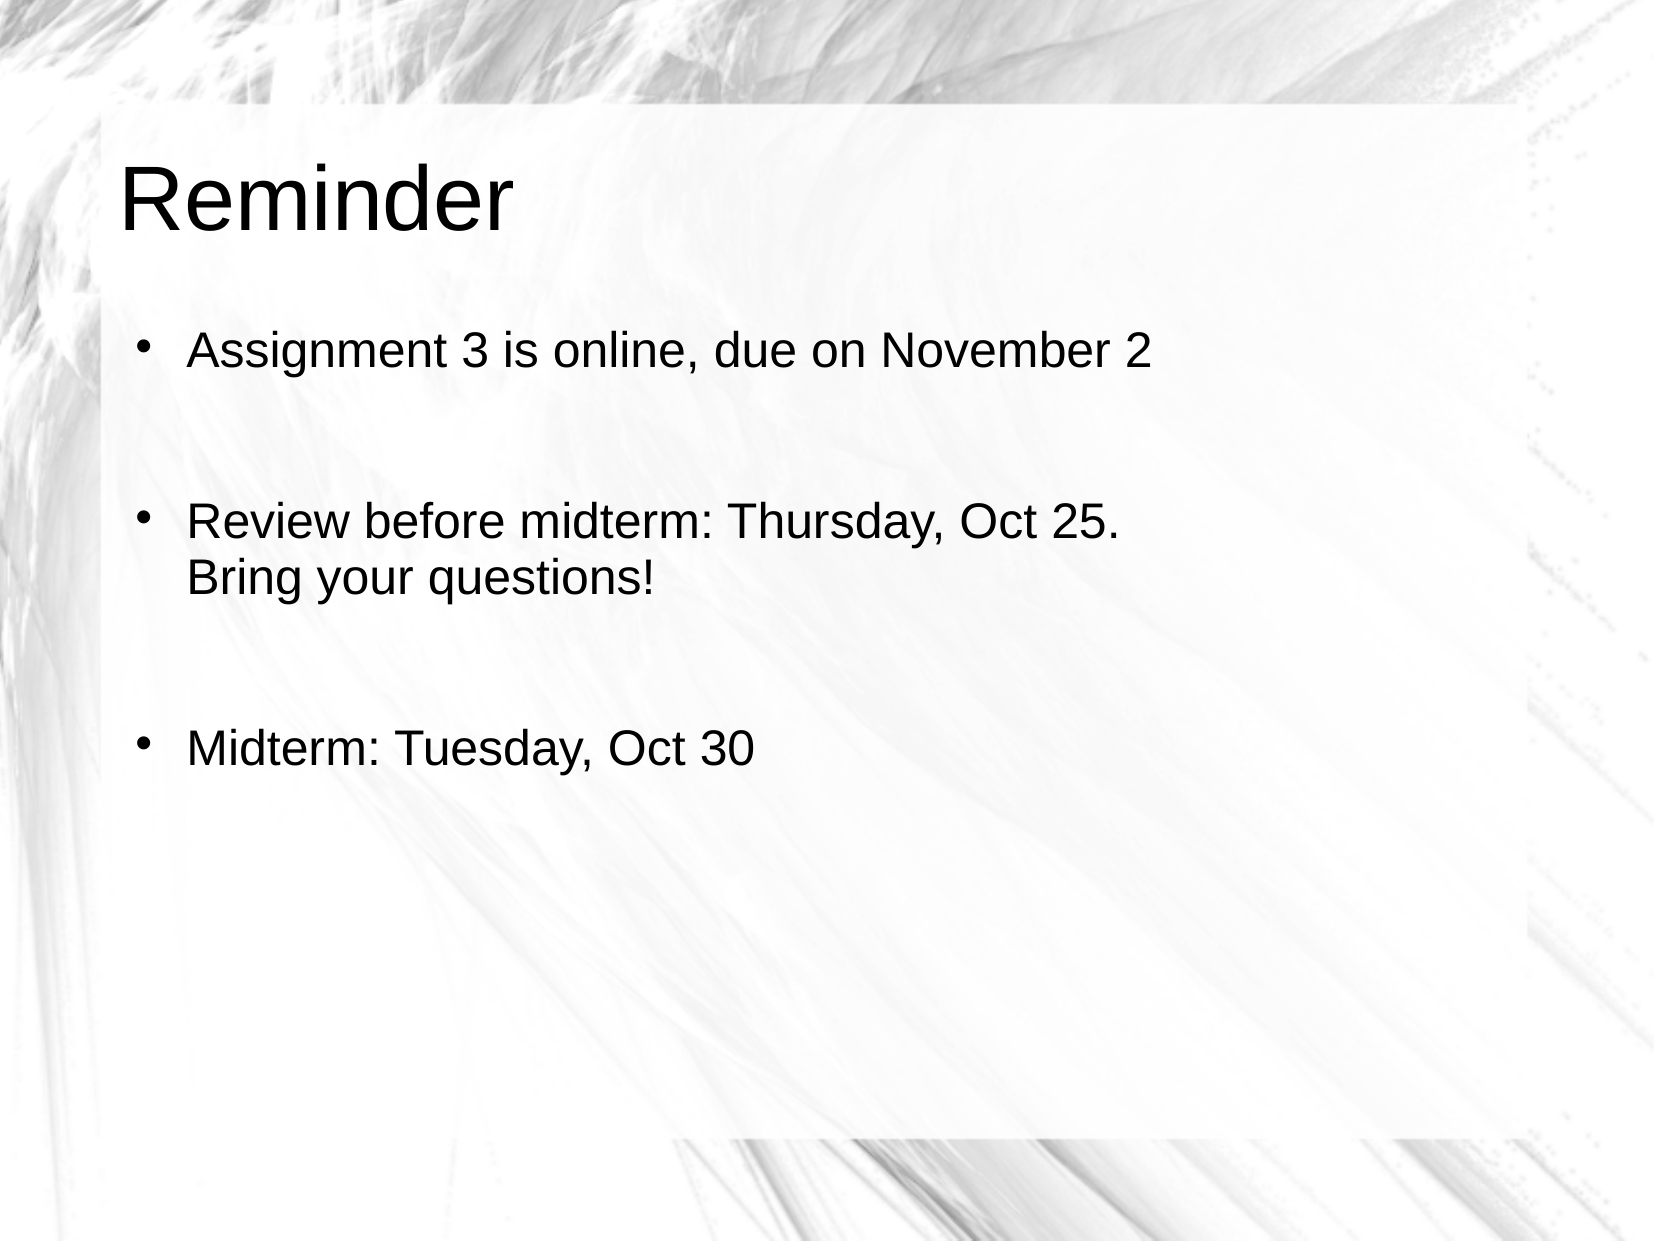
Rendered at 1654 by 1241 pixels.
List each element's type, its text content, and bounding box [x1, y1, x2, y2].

title Reminder [118, 93, 1506, 299]
picture [0, 0, 1654, 1241]
list Assignment 3 is online, due on November 2 Review before midterm: Thursday, Oct 25. Bring your questions! Midterm: Tuesday, Oct 30 [118, 319, 1571, 1109]
